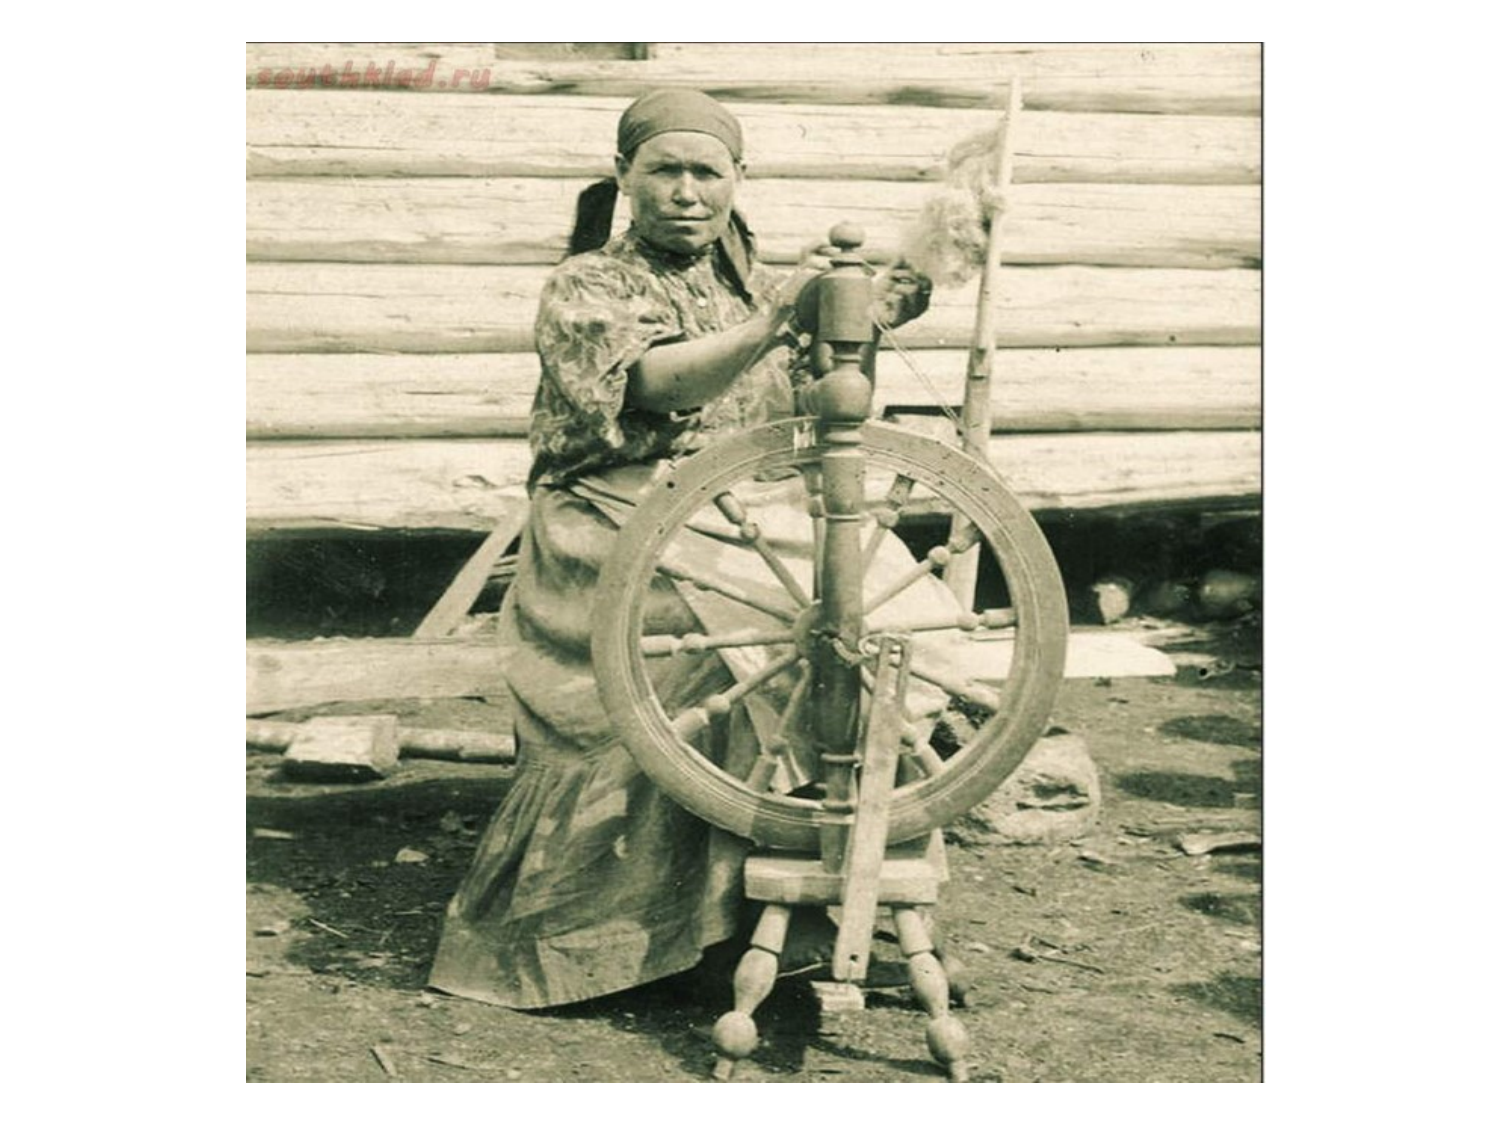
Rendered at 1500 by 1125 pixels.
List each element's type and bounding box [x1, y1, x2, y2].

picture [245, 42, 1266, 1083]
